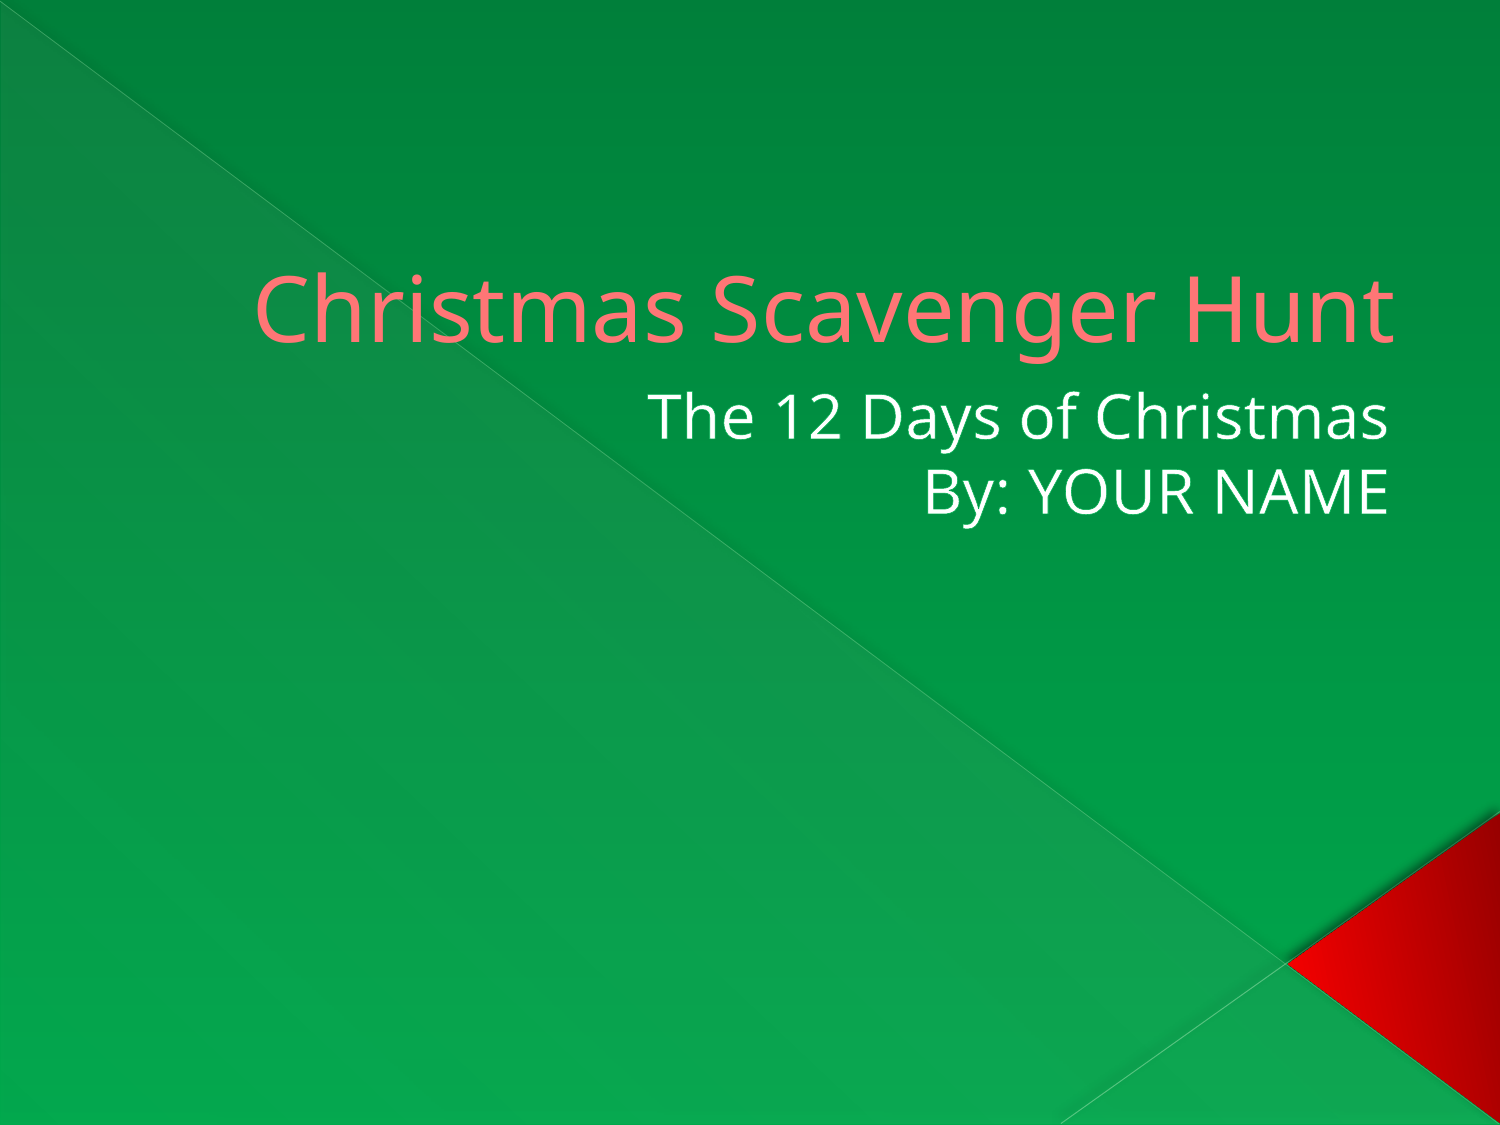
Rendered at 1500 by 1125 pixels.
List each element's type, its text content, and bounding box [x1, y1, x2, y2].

subtitle The 12 Days of Christmas By: YOUR NAME [88, 369, 1412, 657]
title Christmas Scavenger Hunt [88, 127, 1412, 369]
